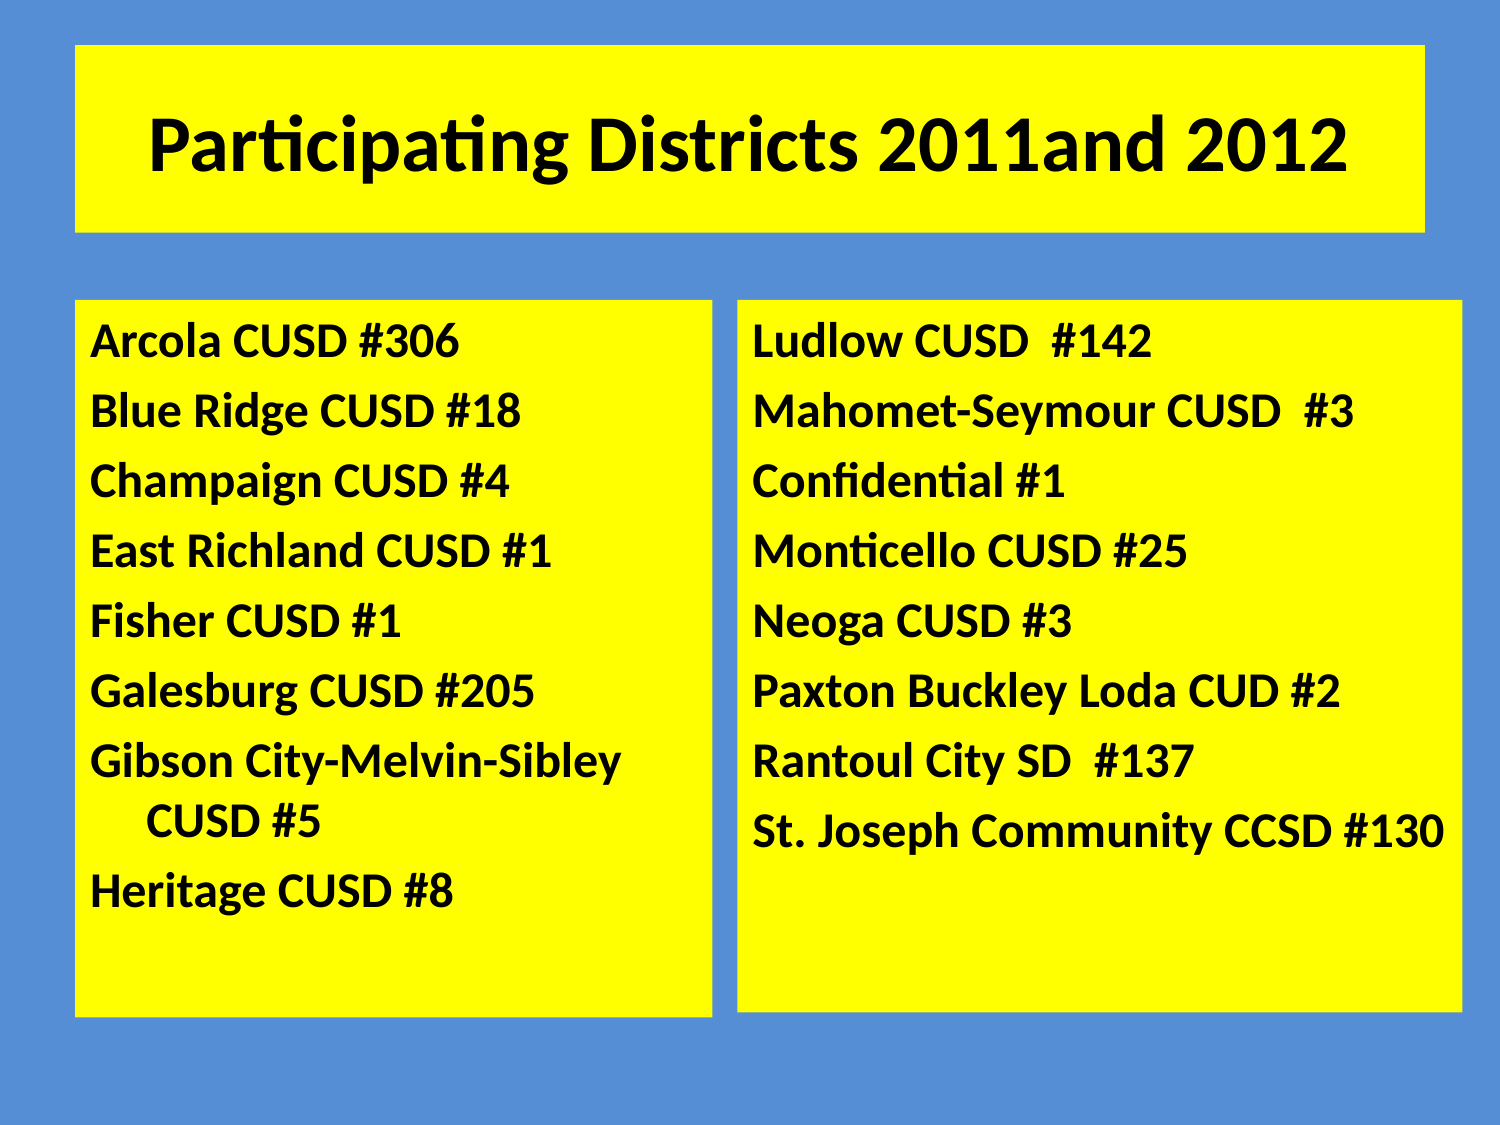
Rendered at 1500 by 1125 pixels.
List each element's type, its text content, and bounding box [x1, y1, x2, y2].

title Participating Districts 2011and 2012 [75, 45, 1425, 233]
list Arcola CUSD #306 Blue Ridge CUSD #18 Champaign CUSD #4 East Richland CUSD #1 Fisher CUSD #1 Galesburg CUSD #205 Gibson City-Melvin-Sibley CUSD #5 Heritage CUSD #8 [75, 299, 713, 1018]
list Ludlow CUSD #142 Mahomet-Seymour CUSD #3 Confidential #1 Monticello CUSD #25 Neoga CUSD #3 Paxton Buckley Loda CUD #2 Rantoul City SD #137 St. Joseph Community CCSD #130 [737, 299, 1463, 1013]
